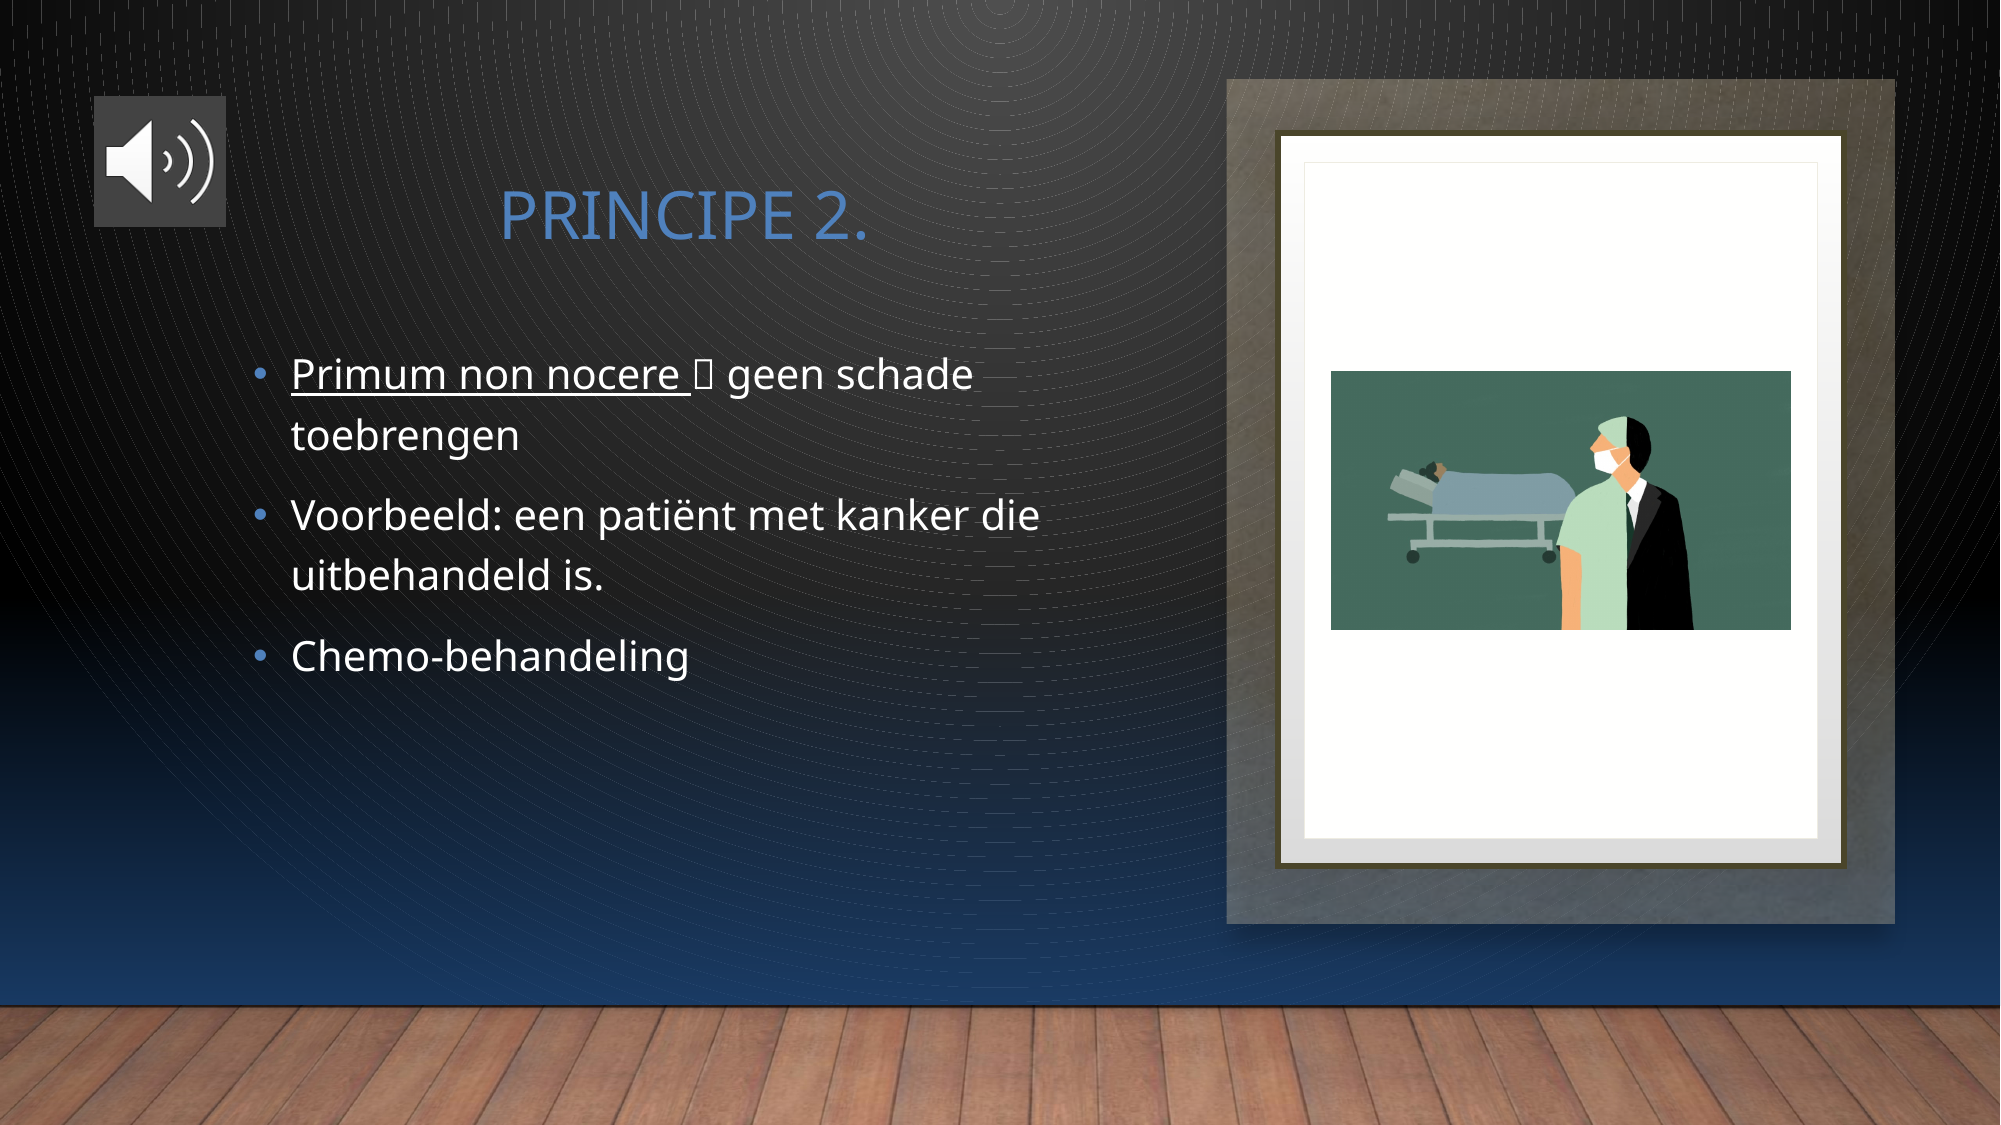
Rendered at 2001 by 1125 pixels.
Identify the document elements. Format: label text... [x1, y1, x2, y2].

picture [93, 94, 227, 229]
title Principe 2. [238, 131, 1149, 305]
picture [1331, 370, 1791, 630]
picture [0, 1005, 2000, 1125]
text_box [1226, 78, 1896, 924]
list Primum non nocere  geen schade toebrengen Voorbeeld: een patiënt met kanker die uitbehandeld is. Chemo-behandeling [238, 330, 1149, 897]
